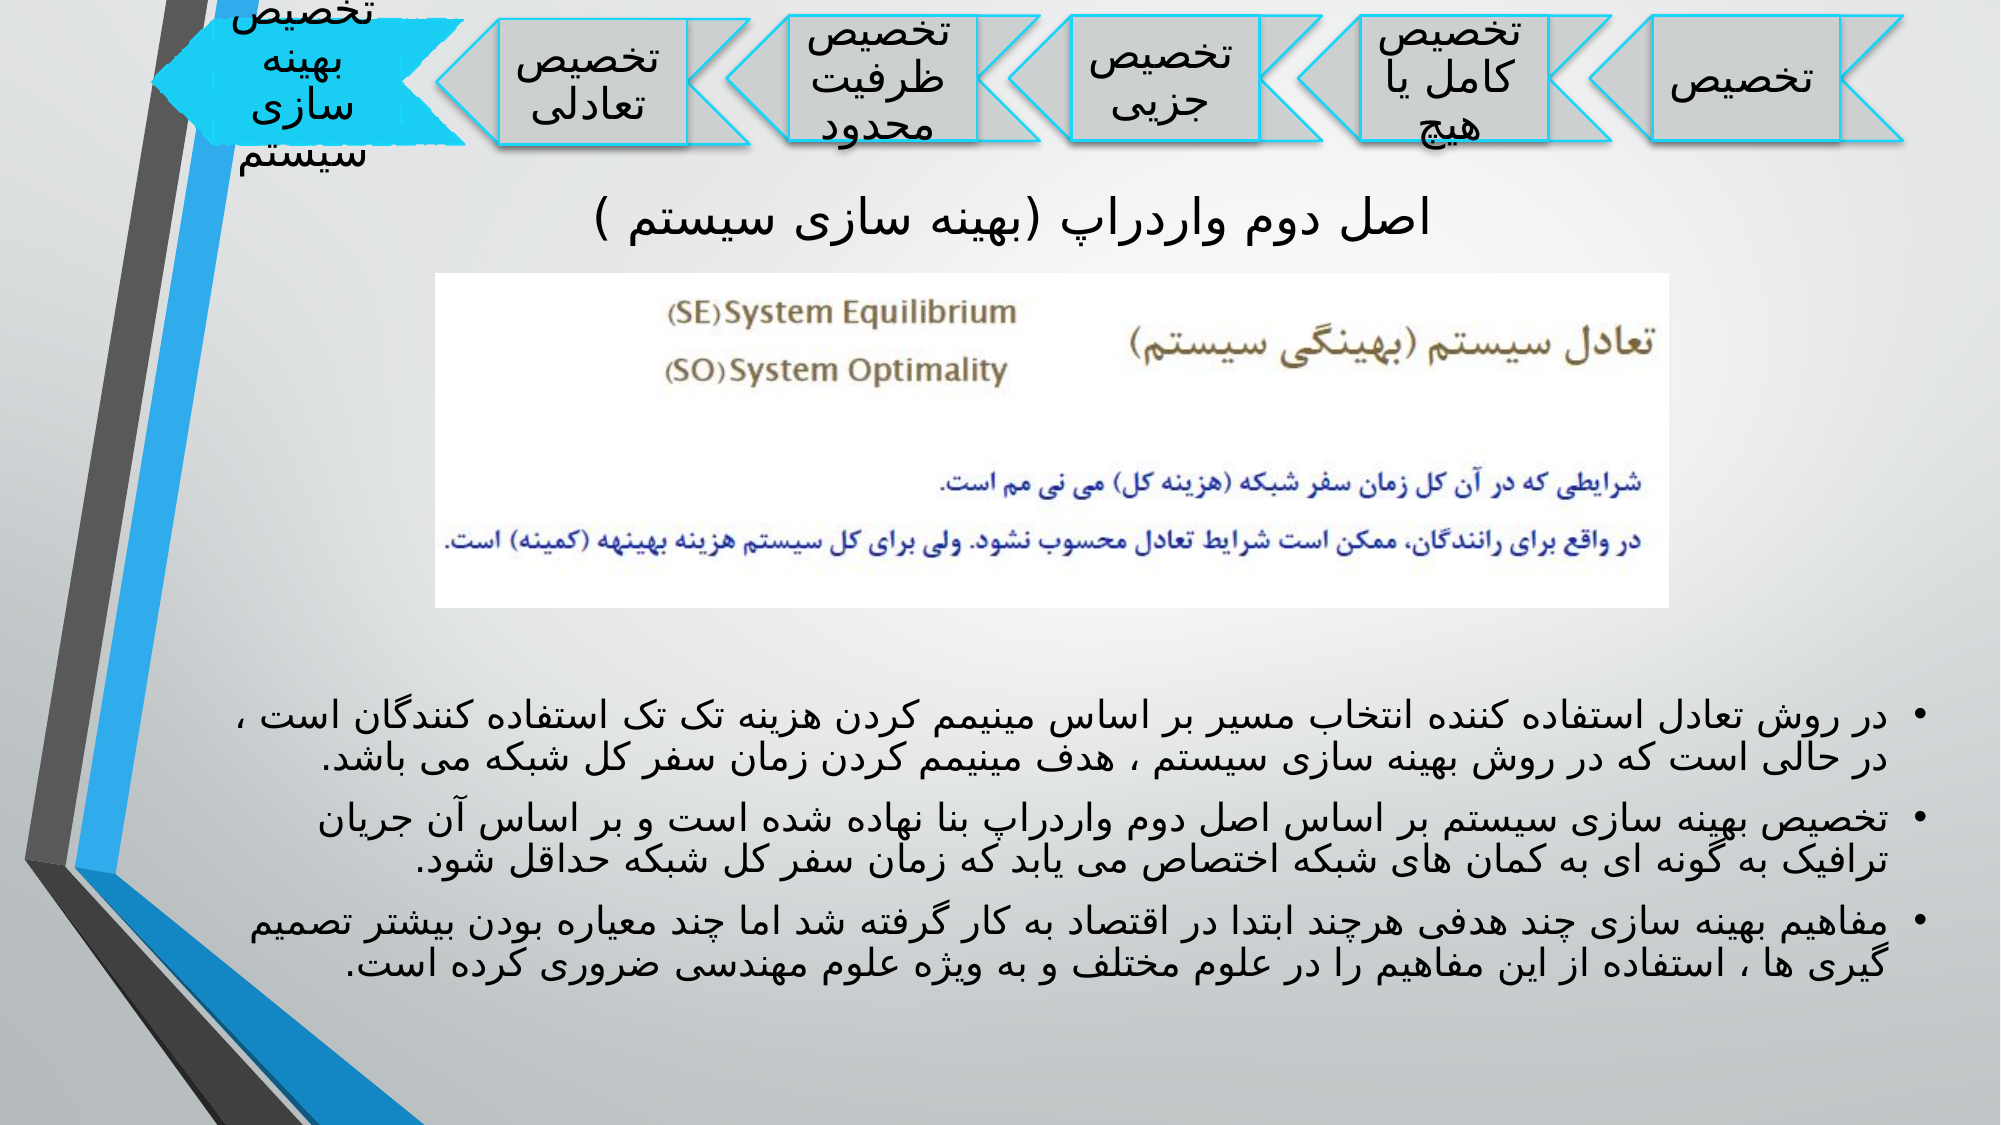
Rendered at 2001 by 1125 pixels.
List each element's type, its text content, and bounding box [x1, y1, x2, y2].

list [435, 272, 1669, 608]
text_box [1040, 15, 1297, 141]
text_box [189, 208, 1975, 1104]
title اصل دوم واردراپ (بهینه سازی سیستم ) [150, 141, 1876, 323]
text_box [150, 18, 436, 145]
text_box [726, 15, 1040, 141]
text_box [1612, 15, 1904, 141]
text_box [436, 18, 750, 145]
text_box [1297, 15, 1612, 141]
